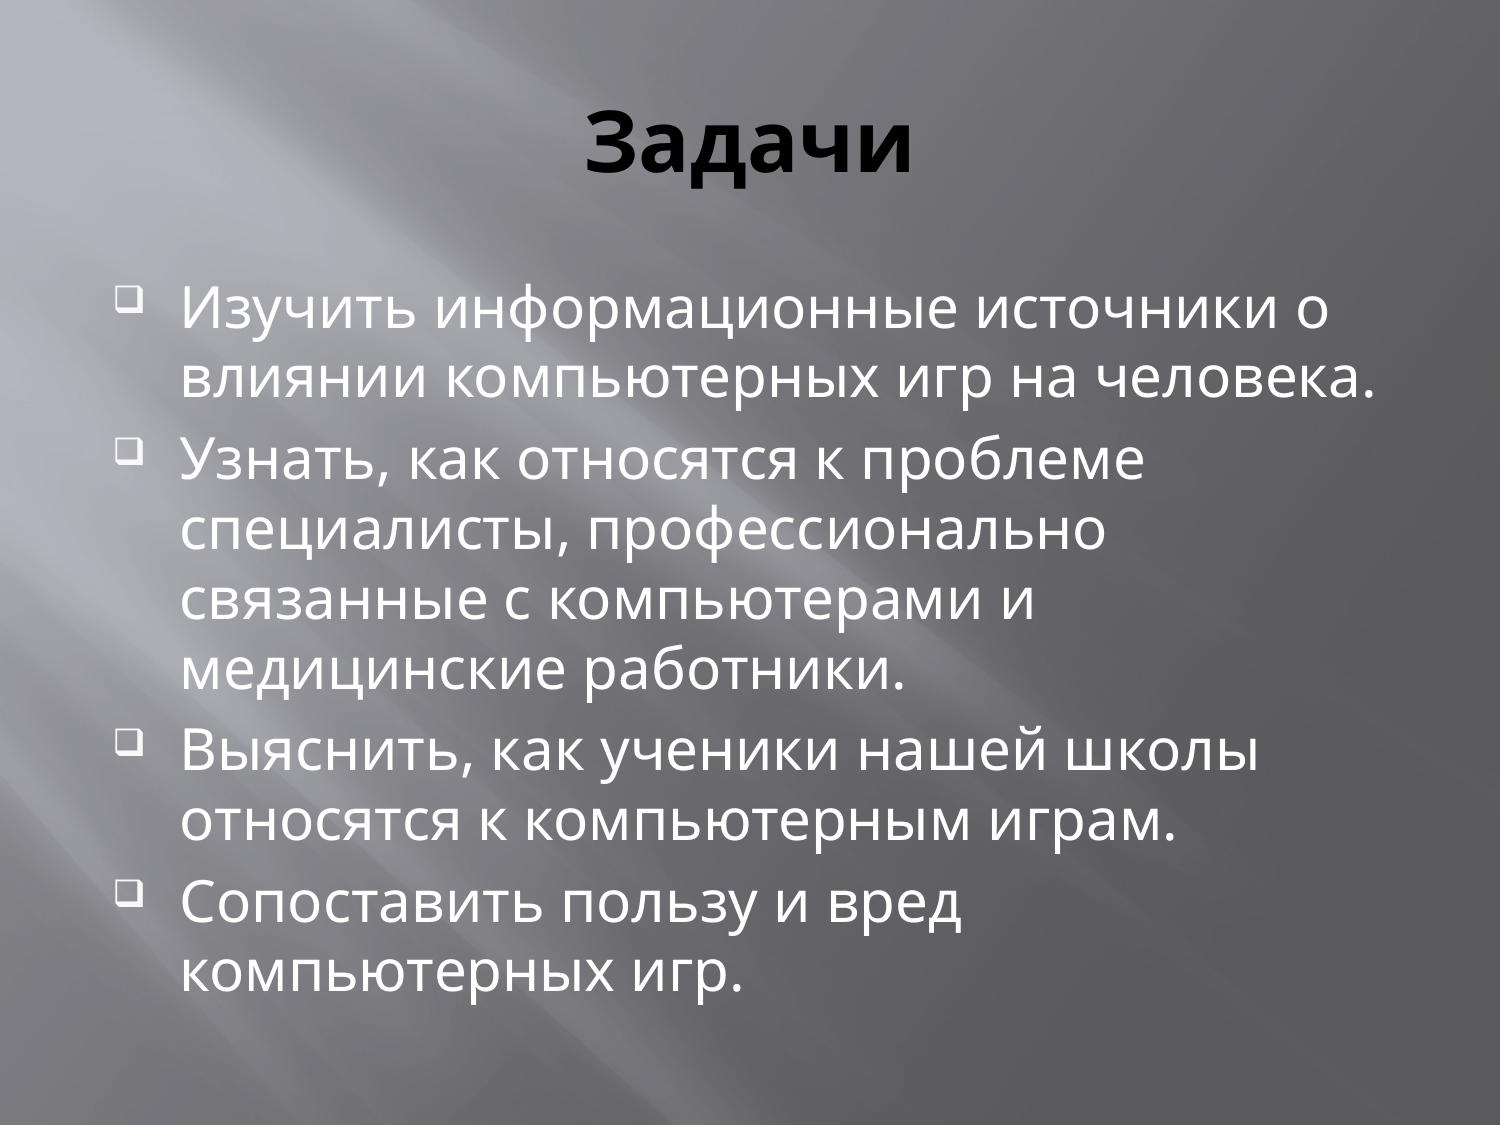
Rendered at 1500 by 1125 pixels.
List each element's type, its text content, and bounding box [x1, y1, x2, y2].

title Задачи [75, 45, 1425, 233]
list Изучить информационные источники о влиянии компьютерных игр на человека. Узнать, как относятся к проблеме специалисты, профессионально связанные с компьютерами и медицинские работники. Выяснить, как ученики нашей школы относятся к компьютерным играм. Сопоставить пользу и вред компьютерных игр. [75, 262, 1425, 1035]
